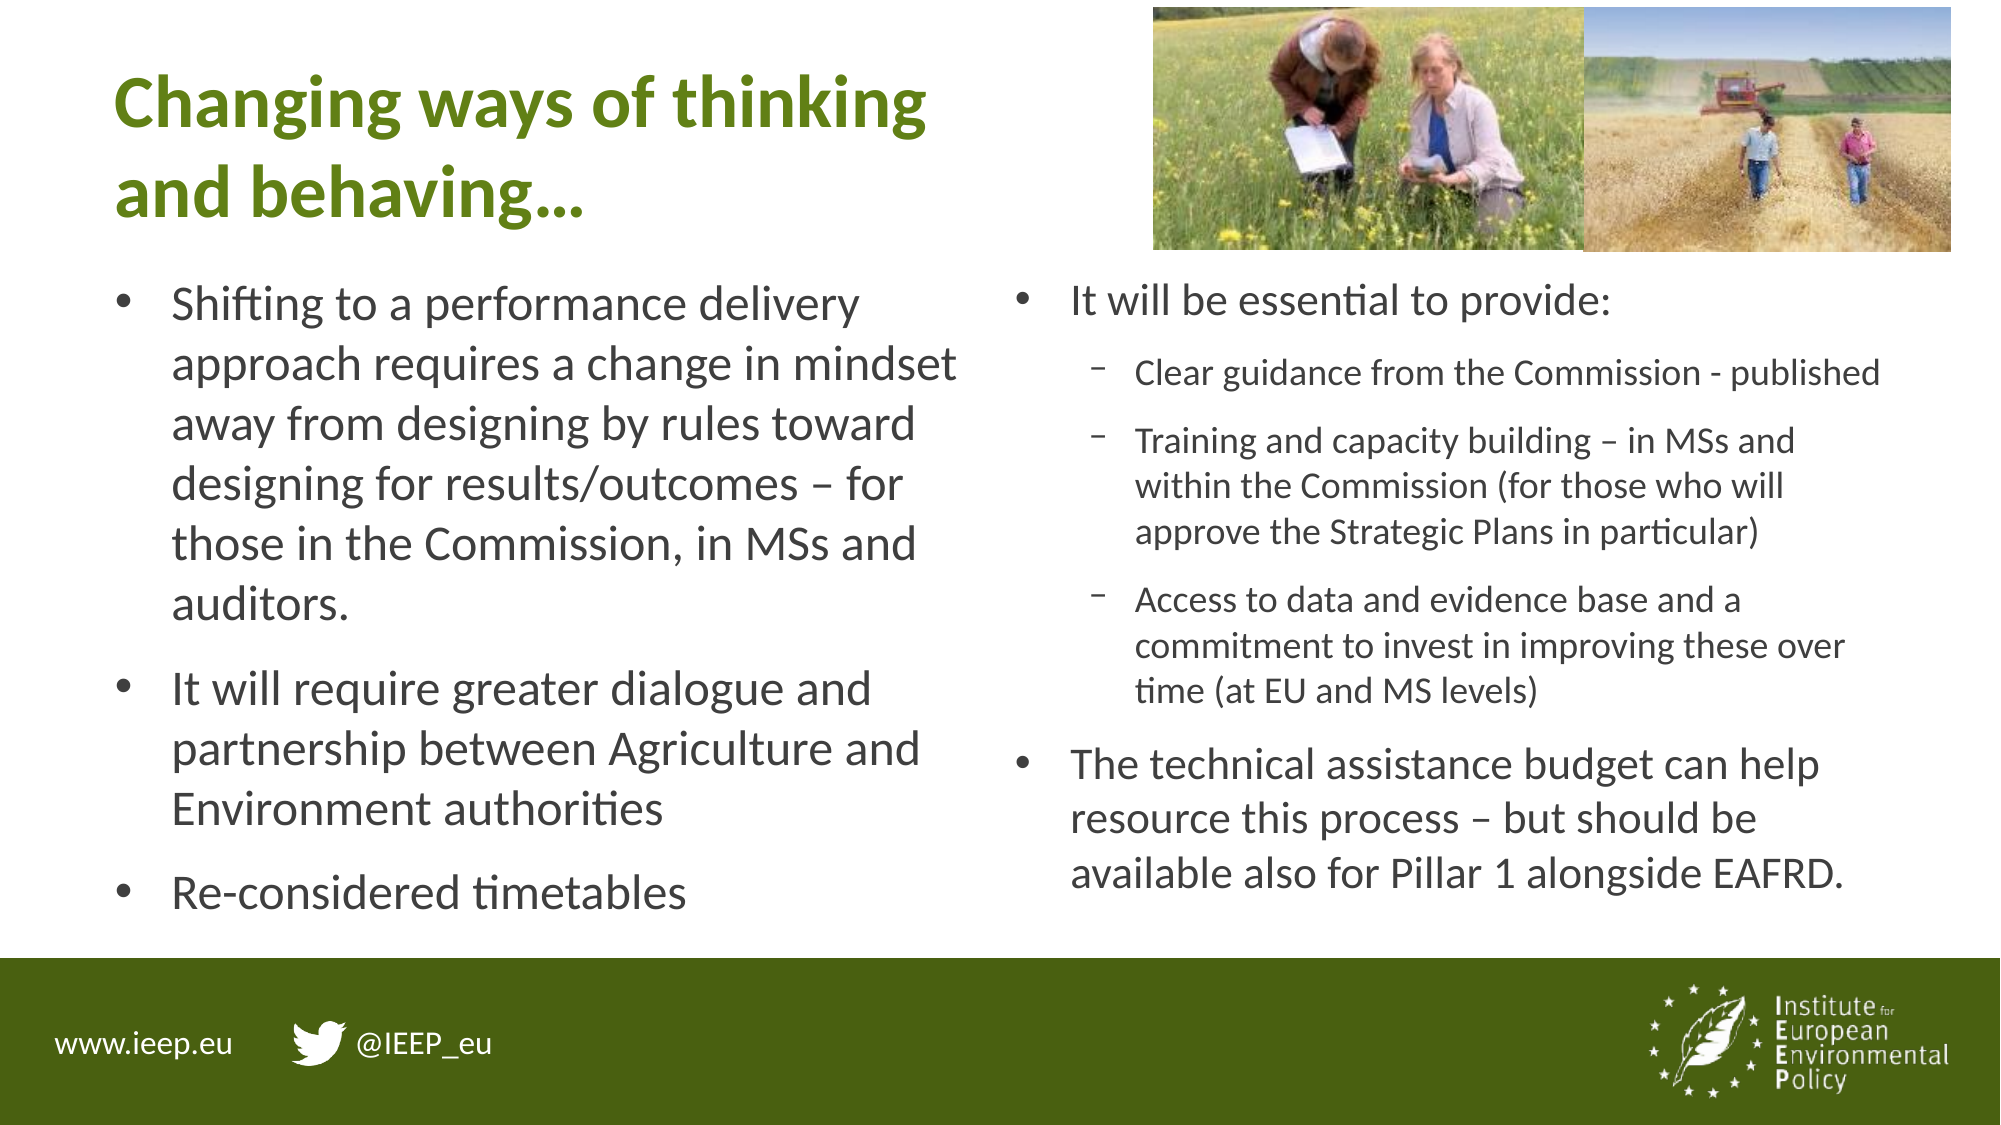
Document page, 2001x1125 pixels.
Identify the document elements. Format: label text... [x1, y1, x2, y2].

picture [1615, 976, 1982, 1107]
list Shifting to a performance delivery approach requires a change in mindset away from designing by rules toward designing for results/outcomes – for those in the Commission, in MSs and auditors. It will require greater dialogue and partnership between Agriculture and Environment authorities Re-considered timetables [99, 262, 989, 929]
title Changing ways of thinking and behaving… [99, 45, 1148, 233]
list It will be essential to provide: Clear guidance from the Commission - published Training and capacity building – in MSs and within the Commission (for those who will approve the Strategic Plans in particular) Access to data and evidence base and a commitment to invest in improving these over time (at EU and MS levels) The technical assistance budget can help resource this process – but should be available also for Pillar 1 alongside EAFRD. [999, 262, 1900, 929]
picture [291, 1014, 347, 1069]
picture [1153, 6, 1951, 252]
